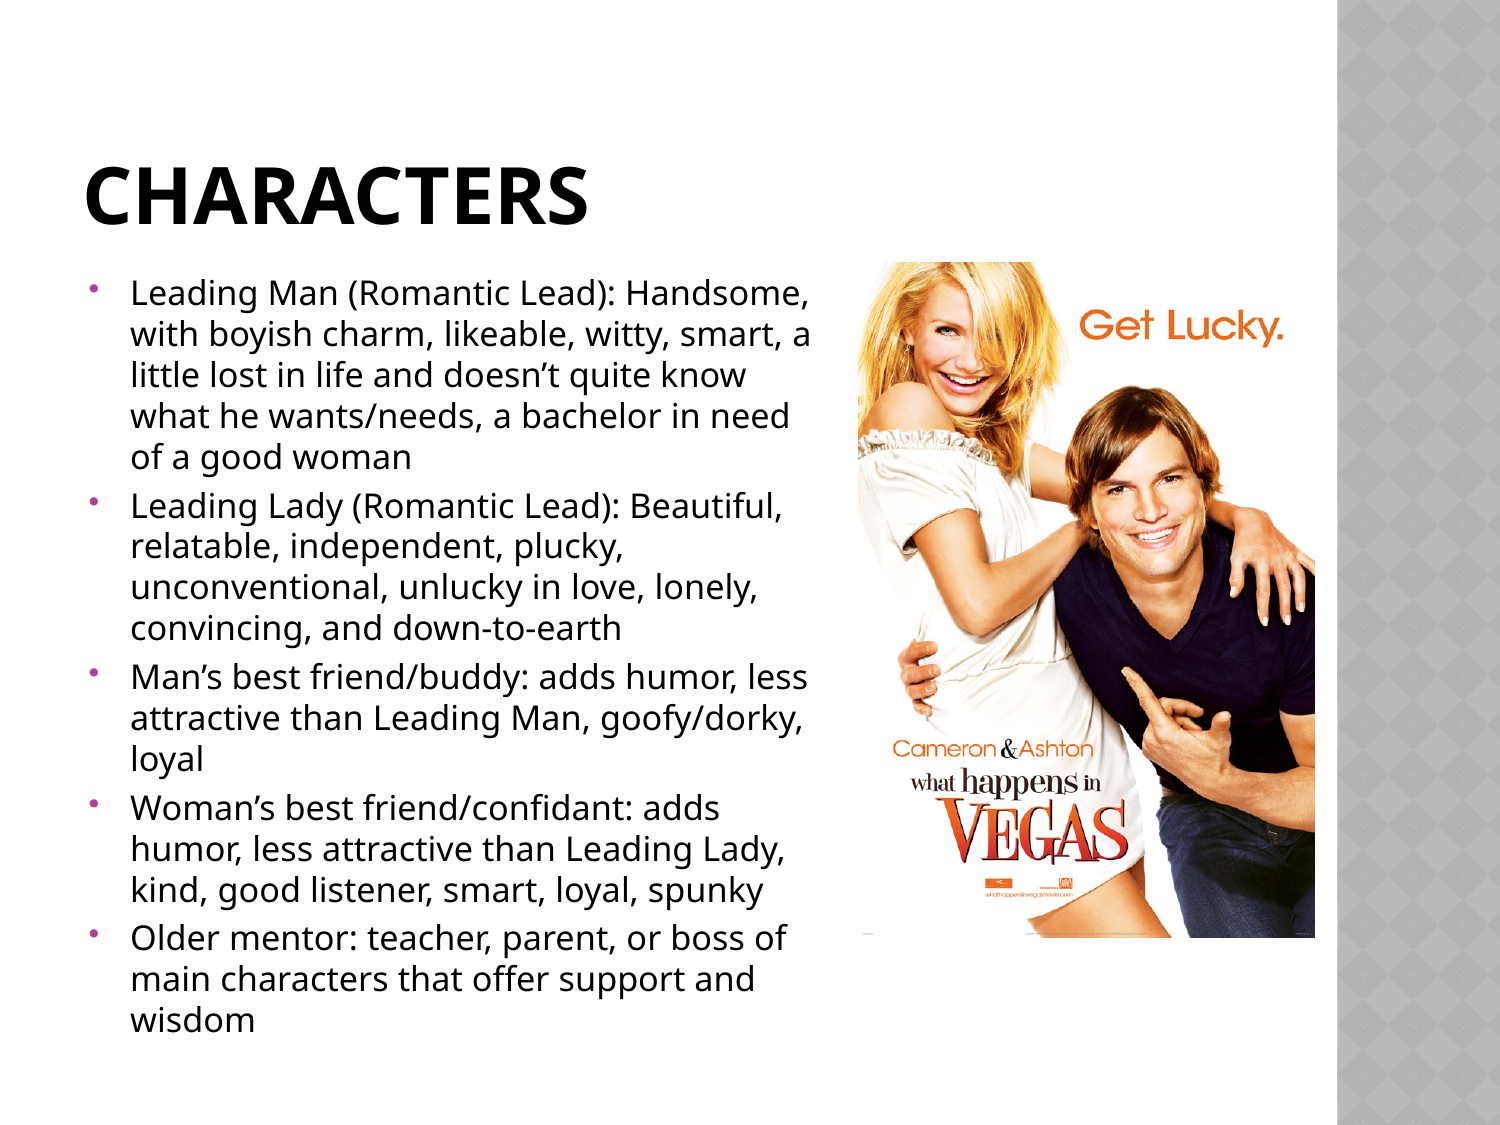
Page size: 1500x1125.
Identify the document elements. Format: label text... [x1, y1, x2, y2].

picture [857, 261, 1315, 938]
list Leading Man (Romantic Lead): Handsome, with boyish charm, likeable, witty, smart, a little lost in life and doesn’t quite know what he wants/needs, a bachelor in need of a good woman Leading Lady (Romantic Lead): Beautiful, relatable, independent, plucky, unconventional, unlucky in love, lonely, convincing, and down-to-earth Man’s best friend/buddy: adds humor, less attractive than Leading Man, goofy/dorky, loyal Woman’s best friend/confidant: adds humor, less attractive than Leading Lady, kind, good listener, smart, loyal, spunky Older mentor: teacher, parent, or boss of main characters that offer support and wisdom [75, 264, 838, 1059]
title Characters [75, 52, 1263, 240]
